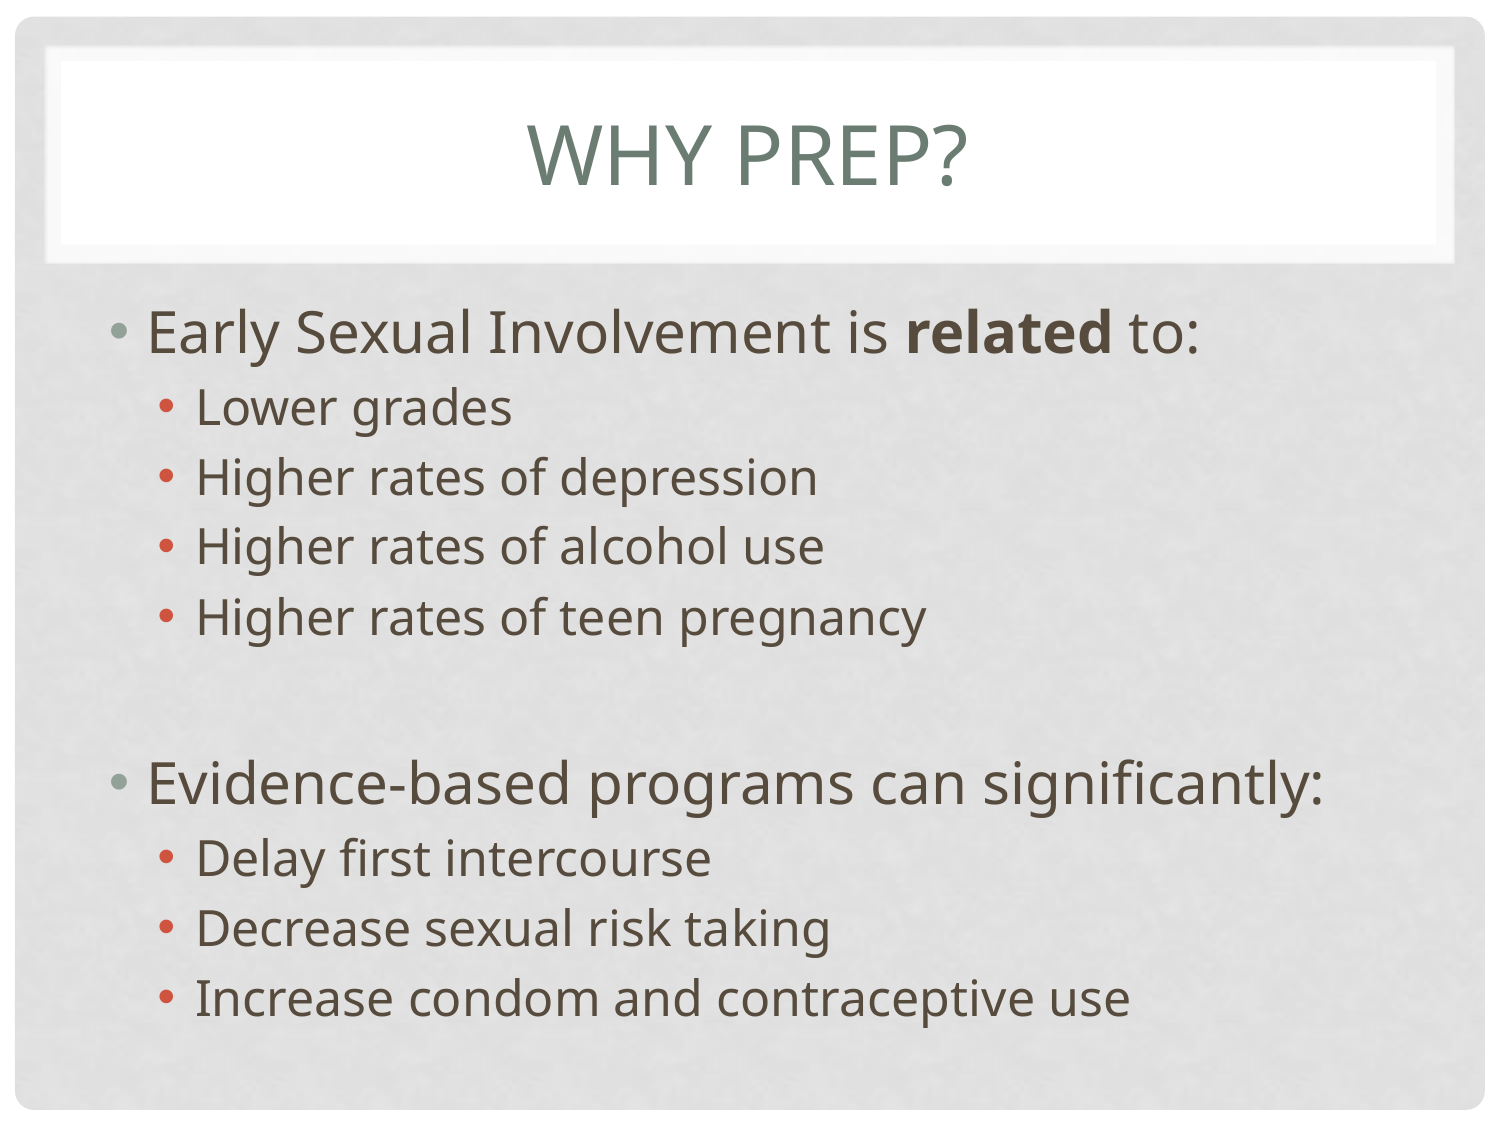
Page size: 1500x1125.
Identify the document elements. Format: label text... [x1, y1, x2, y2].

title WHY PREP? [69, 66, 1425, 238]
list Early Sexual Involvement is related to: Lower grades Higher rates of depression Higher rates of alcohol use Higher rates of teen pregnancy Evidence-based programs can significantly: Delay first intercourse Decrease sexual risk taking Increase condom and contraceptive use [75, 287, 1425, 1005]
